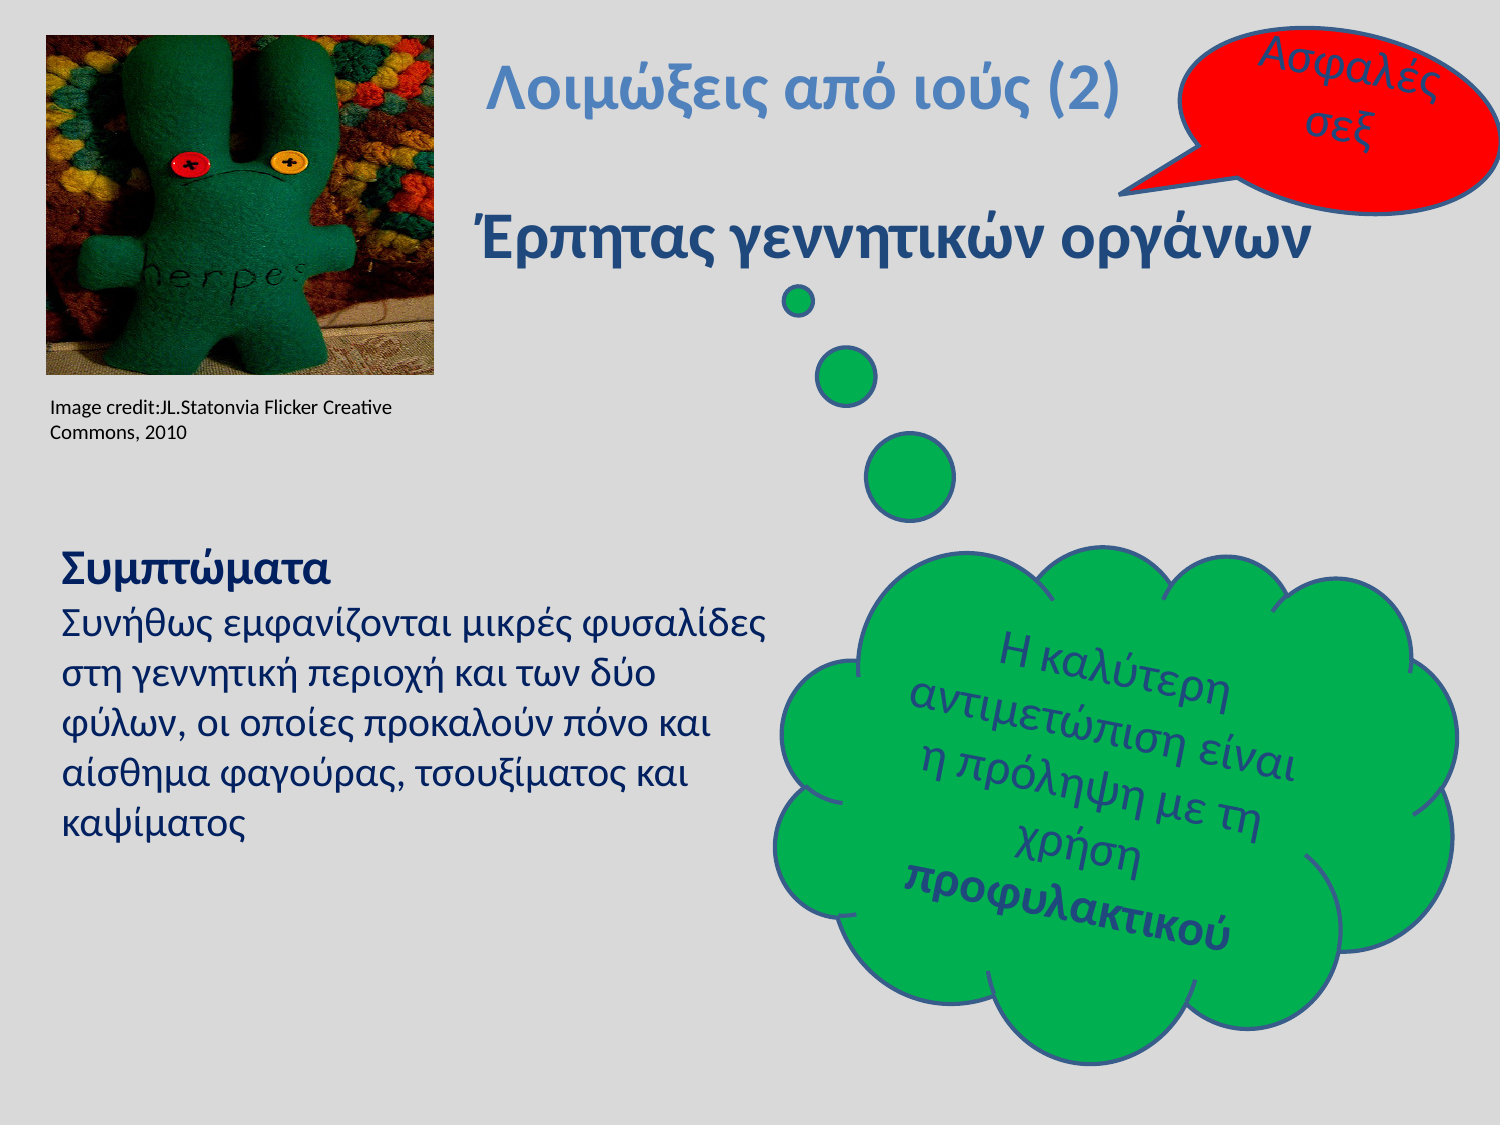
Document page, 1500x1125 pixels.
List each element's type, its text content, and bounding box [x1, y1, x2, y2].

text_box Λοιμώξεις από ιούς (2) [471, 35, 1152, 130]
picture [46, 34, 434, 376]
text_box Η καλύτερη αντιμετώπιση είναι η πρόληψη με τη χρήση προφυλακτικού [866, 433, 954, 521]
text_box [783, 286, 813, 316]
text_box Συμπτώματα Συνήθως εμφανίζονται μικρές φυσαλίδες στη γεννητική περιοχή και των δύο φύλων, οι οποίες προκαλούν πόνο και αίσθημα φαγούρας, τσουξίματος και καψίματος [46, 527, 797, 853]
text_box Η καλύτερη αντιμετώπιση είναι η πρόληψη με τη χρήση προφυλακτικού [774, 547, 1458, 1065]
text_box Η καλύτερη αντιμετώπιση είναι η πρόληψη με τη χρήση προφυλακτικού [817, 347, 876, 406]
text_box Ασφαλές σεξ [1118, 27, 1500, 215]
text_box Έρπητας γεννητικών οργάνων [438, 184, 1364, 280]
text_box Image credit:JL.Statonvia Flicker Creative Commons, 2010 [35, 386, 434, 452]
